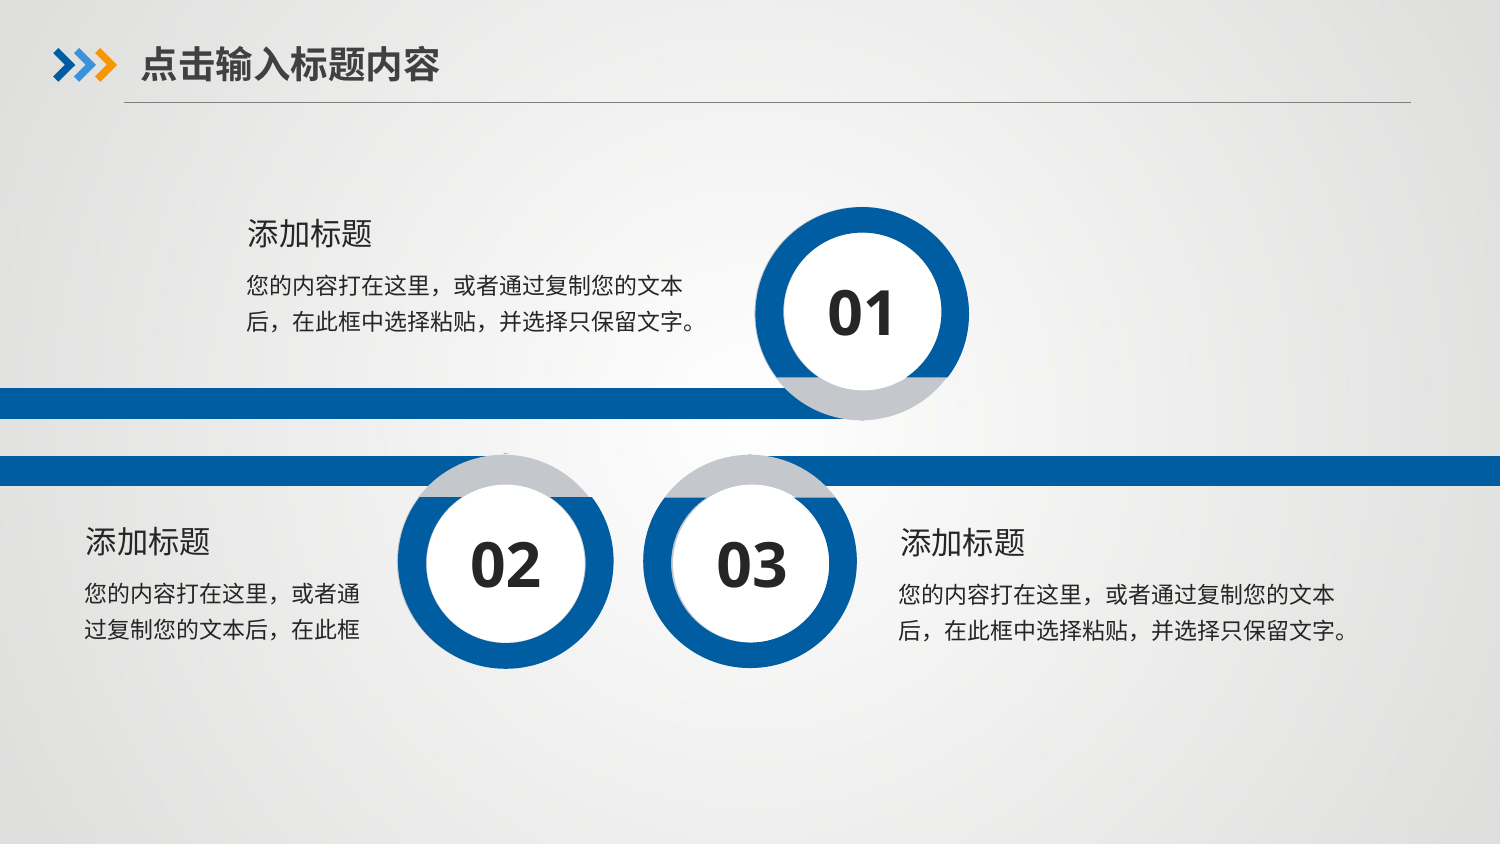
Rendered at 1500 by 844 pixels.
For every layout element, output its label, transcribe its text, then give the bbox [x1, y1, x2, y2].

text_box 您的内容打在这里，或者通过复制您的文本后，在此框 [73, 565, 385, 649]
text_box 您的内容打在这里，或者通过复制您的文本后，在此框中选择粘贴，并选择只保留文字。 [887, 567, 1363, 650]
text_box [0, 387, 754, 420]
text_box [396, 453, 614, 669]
text_box [0, 455, 396, 487]
picture [0, 0, 1500, 844]
text_box 点击输入标题内容 [140, 32, 491, 95]
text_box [754, 206, 969, 421]
text_box [857, 455, 1500, 487]
text_box 您的内容打在这里，或者通过复制您的文本后，在此框中选择粘贴，并选择只保留文字。 [235, 257, 711, 341]
text_box 添加标题 [236, 208, 385, 258]
text_box 添加标题 [74, 516, 223, 566]
text_box 添加标题 [889, 517, 1037, 567]
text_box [643, 454, 857, 669]
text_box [52, 47, 118, 82]
